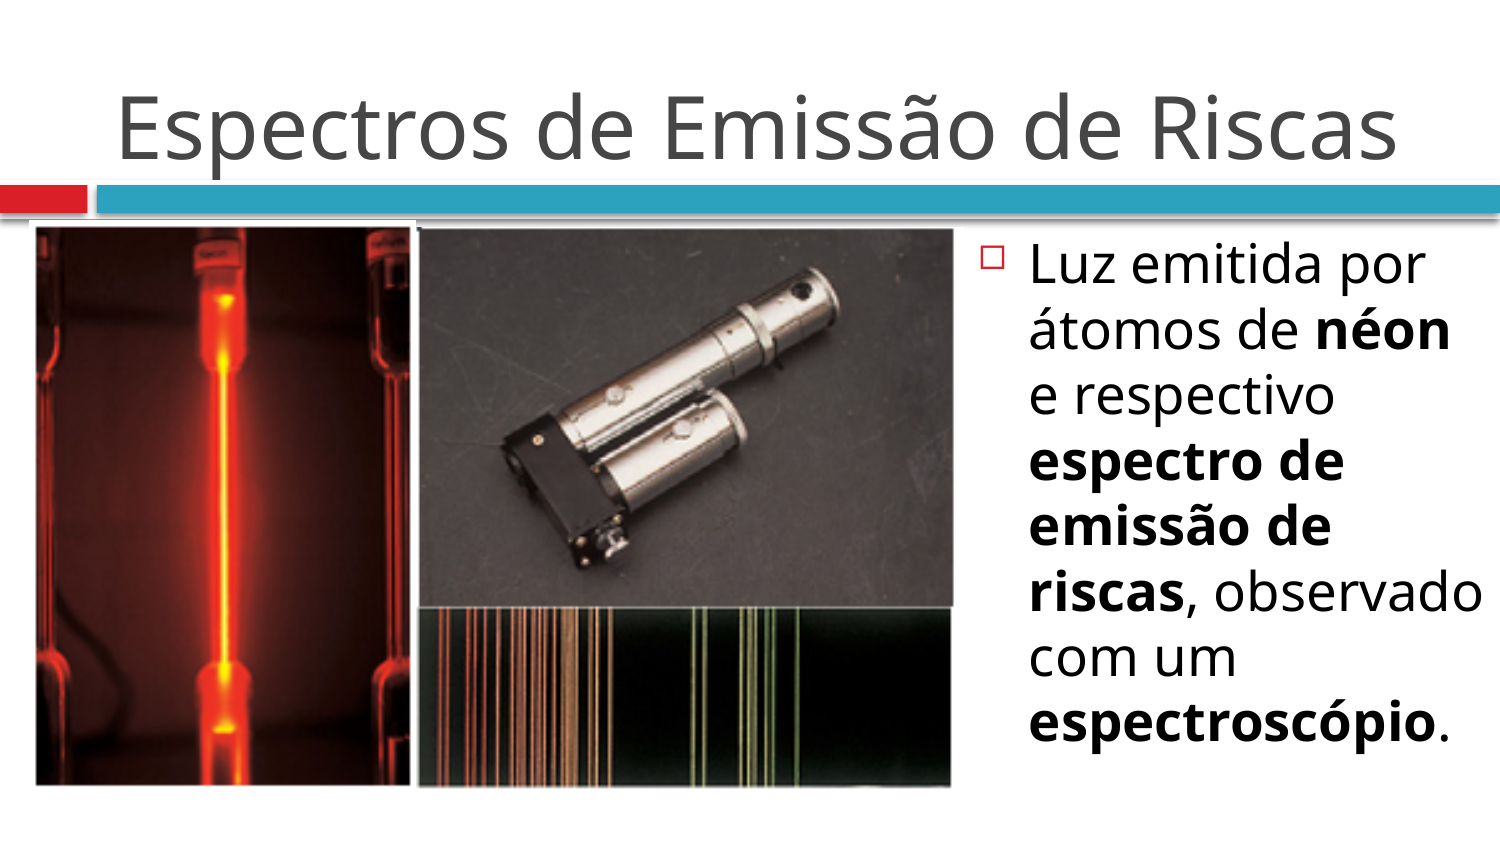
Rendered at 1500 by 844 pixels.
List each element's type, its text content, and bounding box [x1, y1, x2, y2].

title Espectros de Emissão de Riscas [99, 19, 1438, 185]
list Luz emitida por átomos de néon e respectivo espectro de emissão de riscas, observado com um espectroscópio. [963, 221, 1500, 777]
picture [29, 220, 964, 808]
